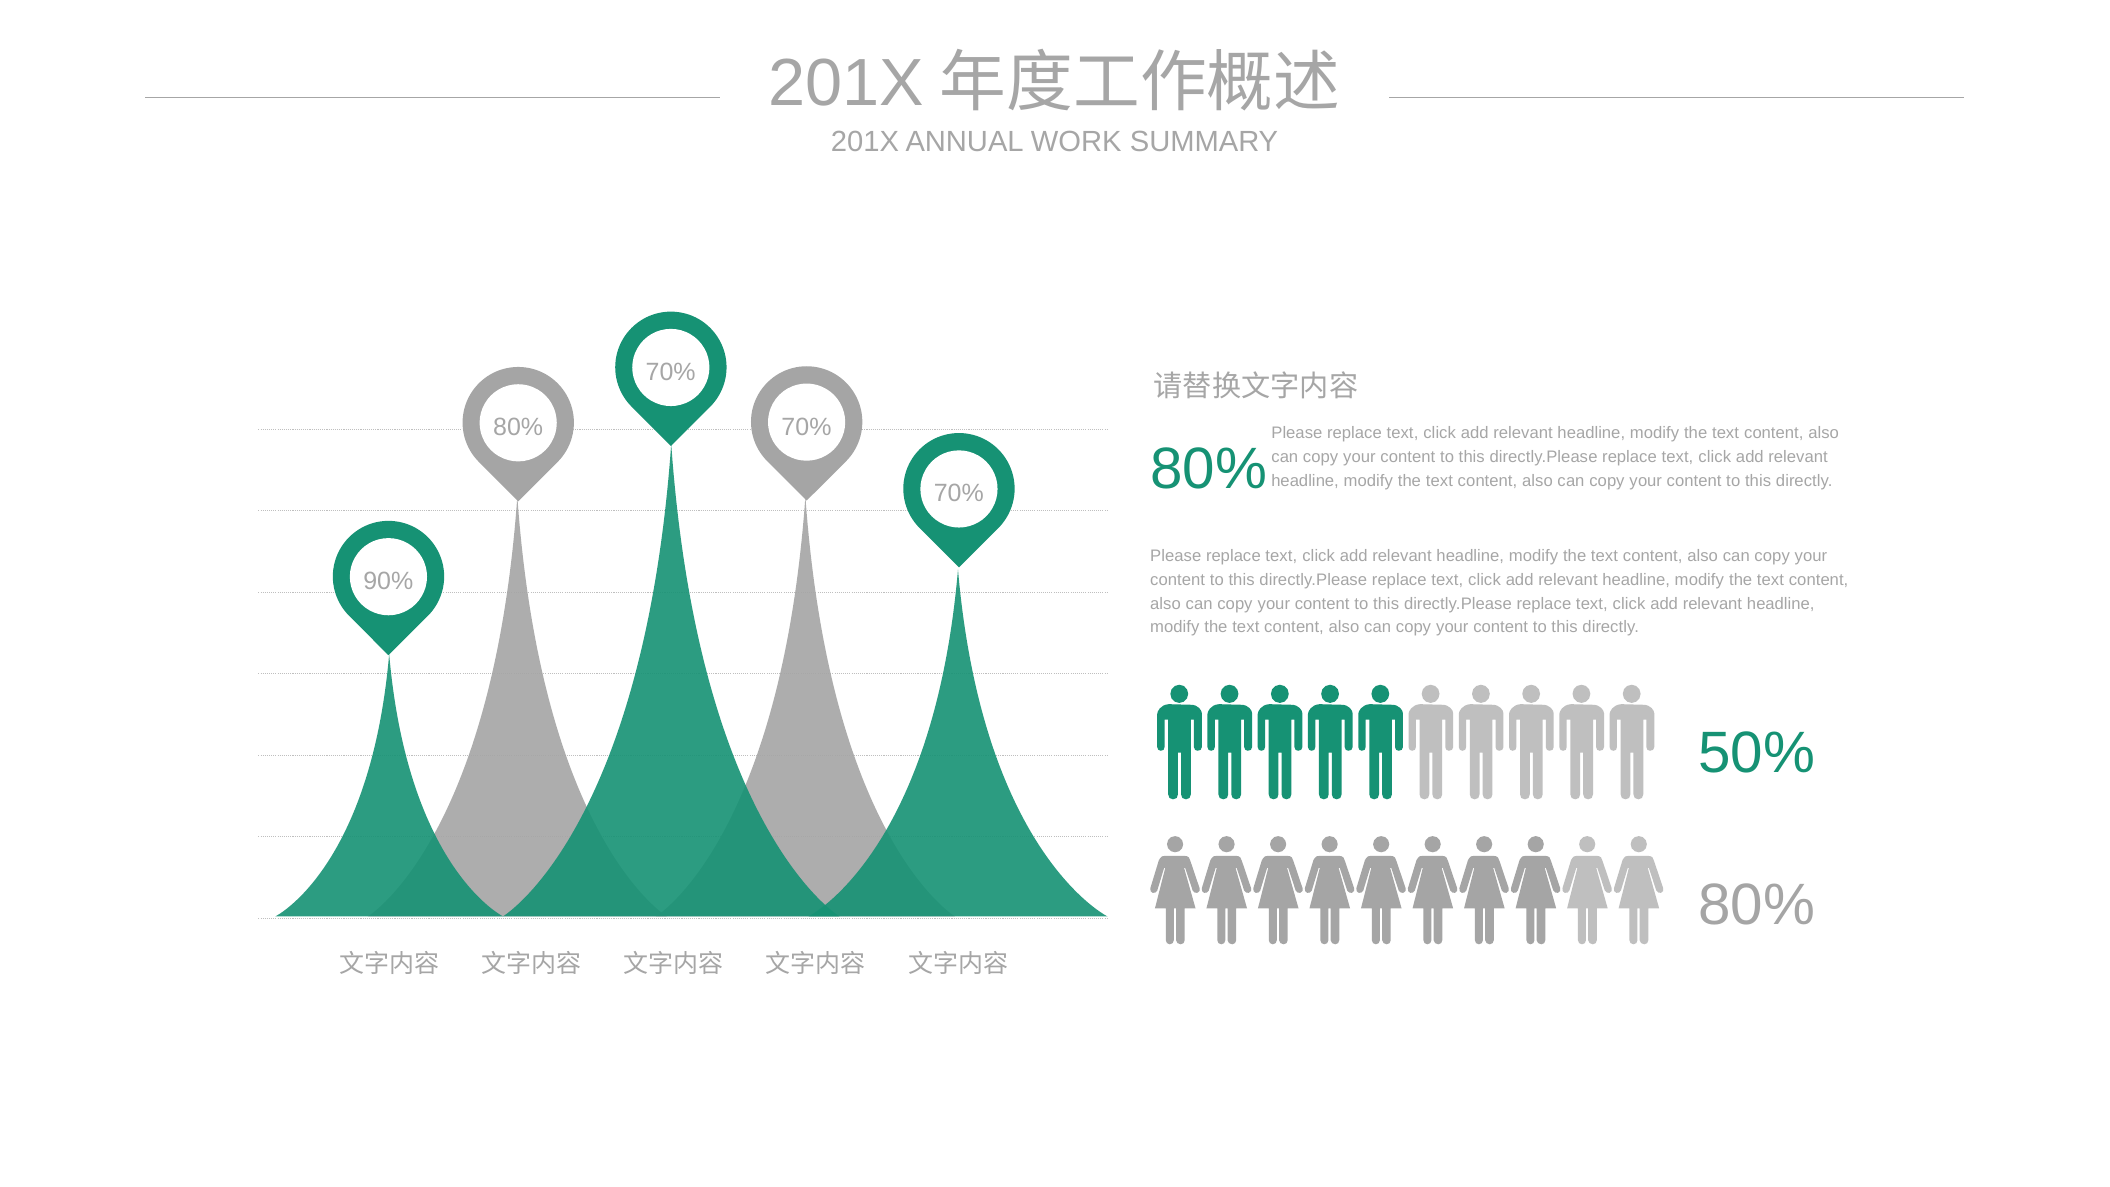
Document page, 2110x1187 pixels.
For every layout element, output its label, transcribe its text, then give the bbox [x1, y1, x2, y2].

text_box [903, 433, 1015, 545]
text_box 80% [1150, 416, 1268, 501]
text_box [615, 311, 727, 423]
text_box 文字内容 [907, 941, 1009, 978]
text_box Please replace text, click add relevant headline, modify the text content, also can copy your content to this directly.Please replace text, click add relevant headline, modify the text content, also can copy your content to this directly. [1271, 417, 1850, 490]
text_box 201X年度工作概述 [730, 98, 1379, 119]
text_box 201X年度工作概述 [730, 38, 1379, 96]
text_box 文字内容 [623, 941, 724, 978]
text_box 文字内容 [765, 941, 866, 978]
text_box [258, 429, 1108, 919]
text_box 50% [1698, 700, 1816, 785]
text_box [332, 520, 445, 633]
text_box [1157, 684, 1655, 800]
text_box 80% [1698, 852, 1816, 937]
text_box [1149, 836, 1664, 945]
text_box 201X ANNUAL WORK SUMMARY [824, 122, 1285, 158]
text_box 请替换文字内容 [1153, 360, 1463, 403]
text_box 文字内容 [481, 941, 582, 978]
text_box 文字内容 [339, 941, 440, 978]
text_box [462, 366, 574, 479]
text_box Please replace text, click add relevant headline, modify the text content, also can copy your content to this directly.Please replace text, click add relevant headline, modify the text content, also can copy your content to this directly.Please replace text, click add relevant headline, modify the text content, also can copy your content to this directly. [1150, 540, 1850, 637]
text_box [750, 366, 863, 478]
